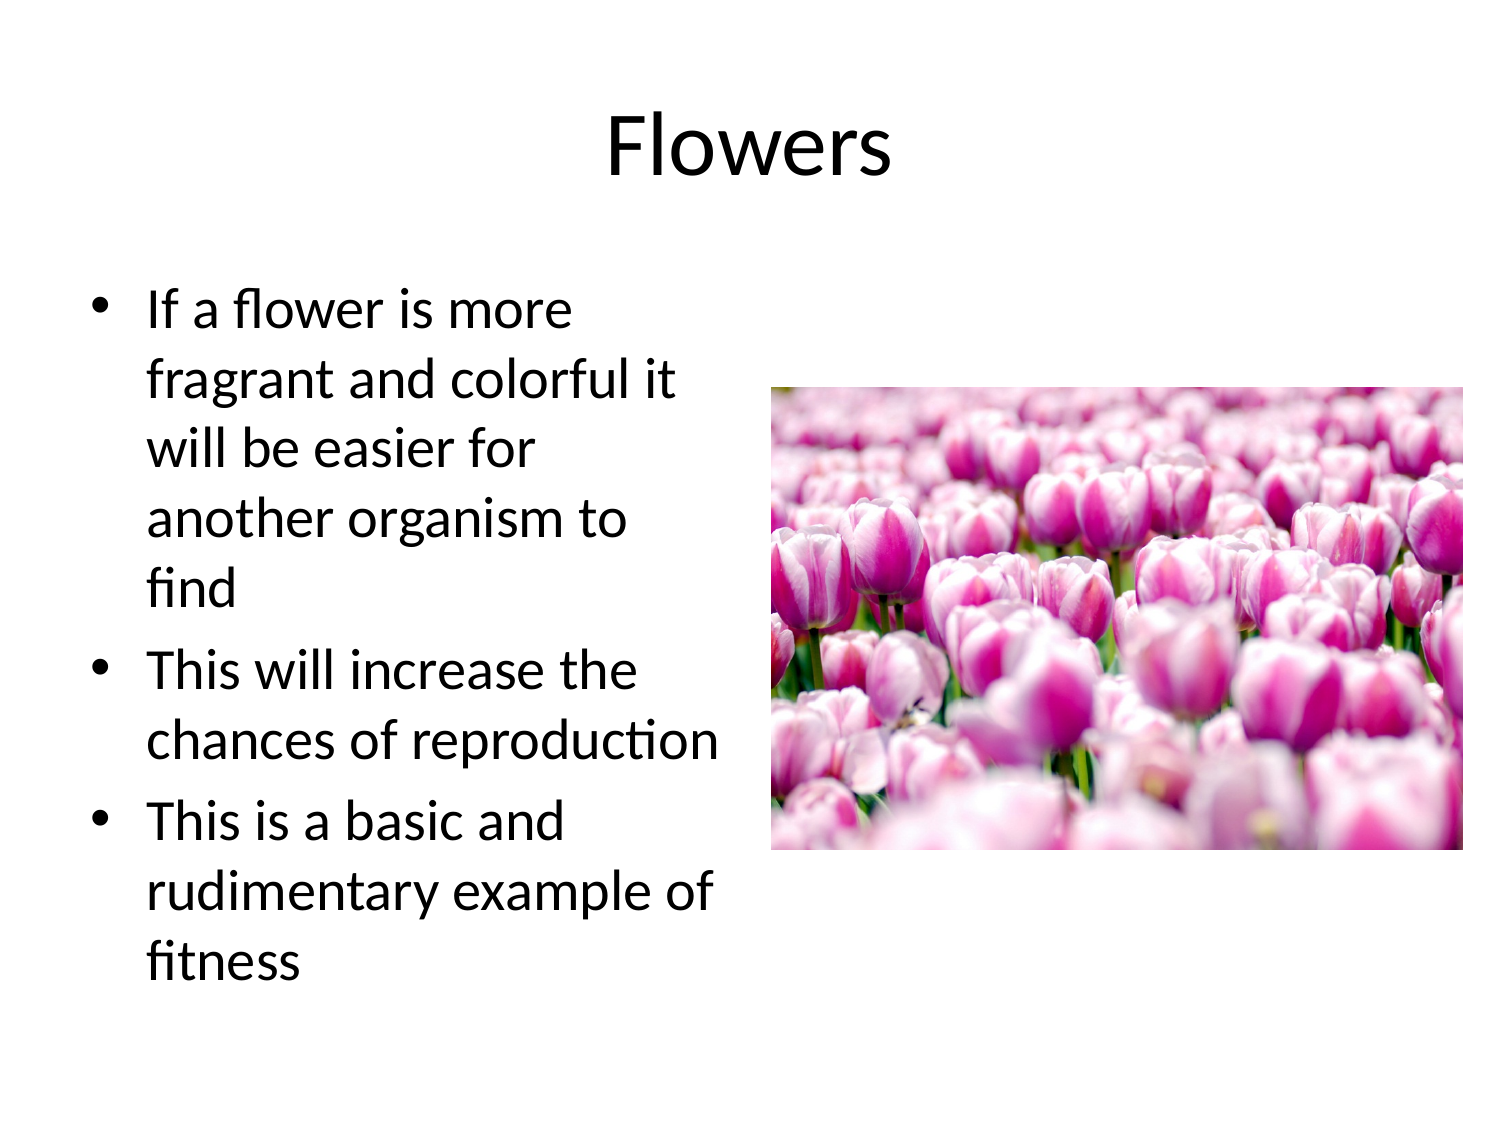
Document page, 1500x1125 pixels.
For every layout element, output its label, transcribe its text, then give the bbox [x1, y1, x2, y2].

picture [770, 387, 1463, 851]
title Flowers [75, 45, 1425, 233]
list If a flower is more fragrant and colorful it will be easier for another organism to find This will increase the chances of reproduction This is a basic and rudimentary example of fitness [75, 262, 738, 1050]
